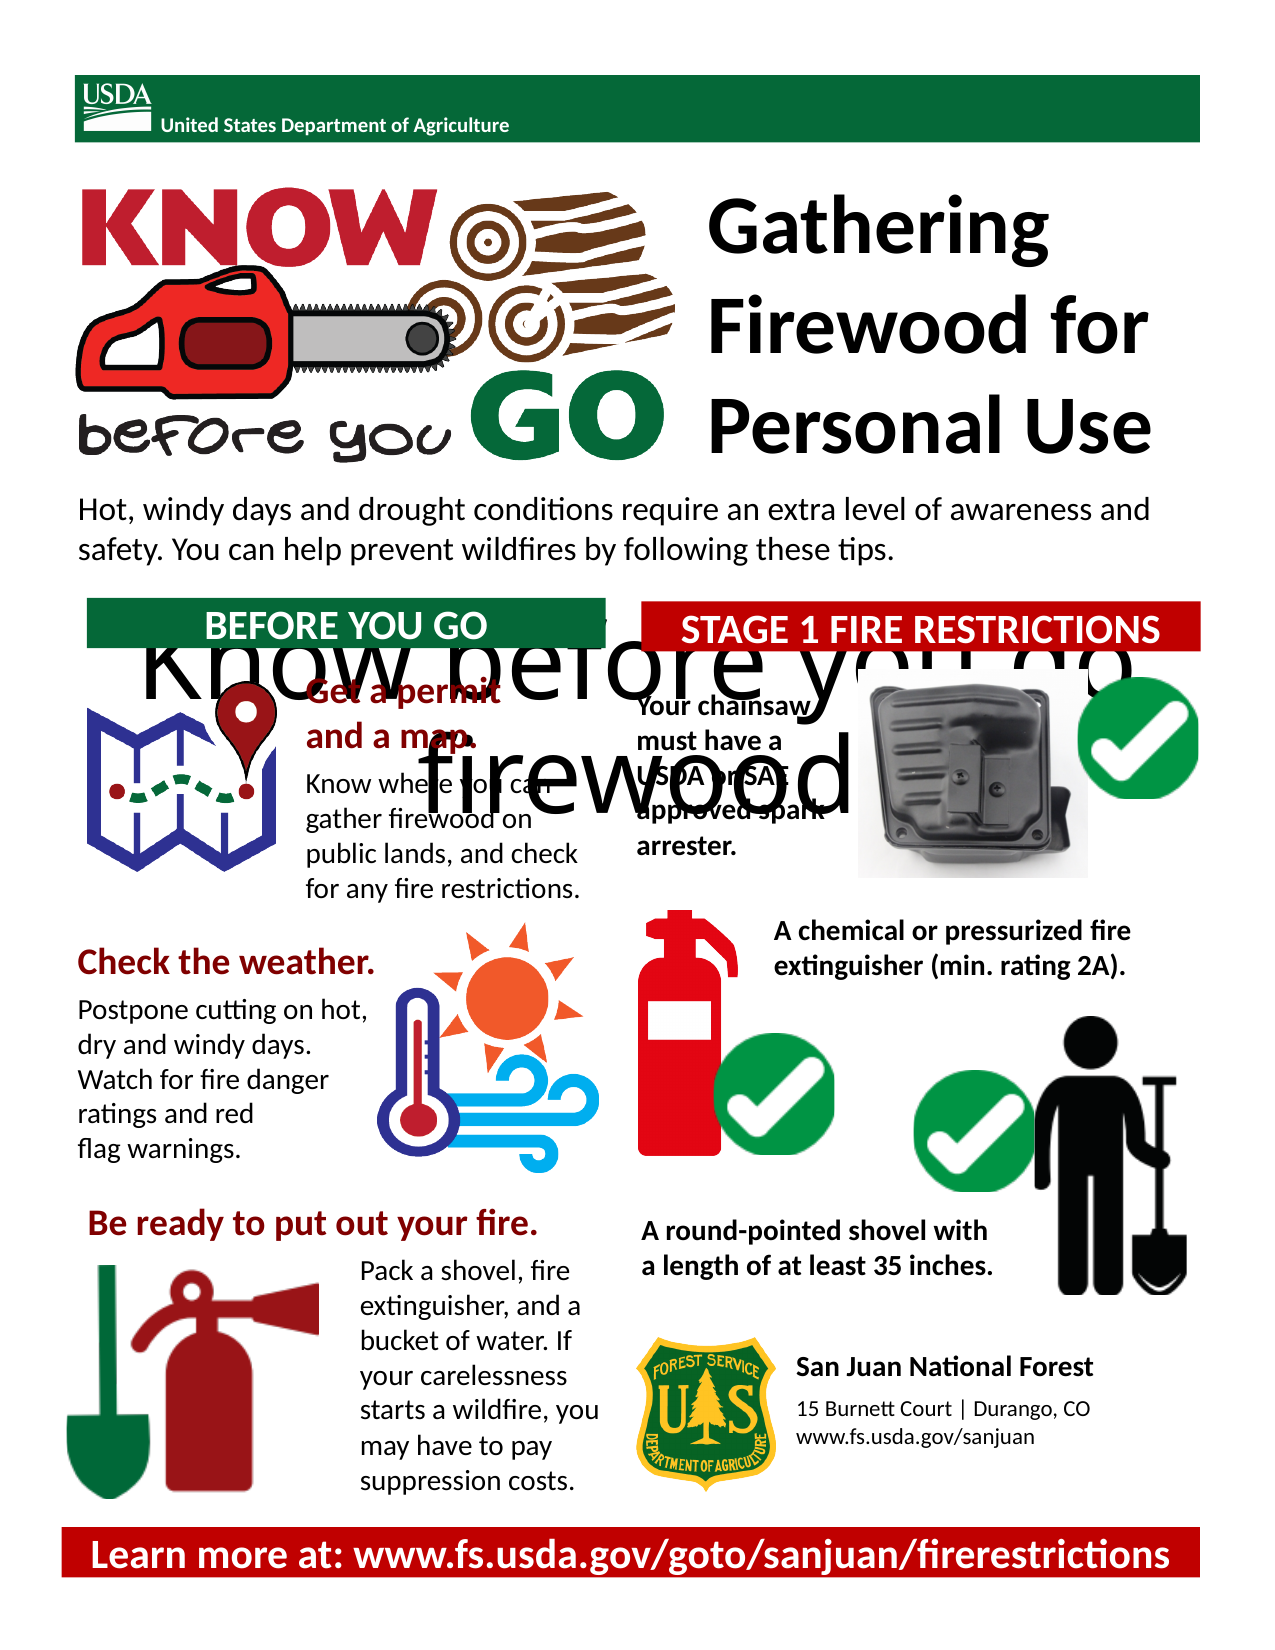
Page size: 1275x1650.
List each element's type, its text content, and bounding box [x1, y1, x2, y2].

picture [377, 922, 599, 1173]
text_box Get a permit and a map. Know where you can gather firewood on public lands, and check for any fire restrictions. [305, 666, 607, 905]
text_box United States Department of Agriculture [160, 111, 827, 137]
text_box Be ready to put out your fire. Pack a shovel, fire extinguisher, and a bucket of water. If your carelessness starts a wildfire, you may have to pay suppression costs. [87, 1197, 606, 1496]
text_box STAGE 1 FIRE RESTRICTIONS [641, 601, 1201, 652]
picture [74, 187, 675, 463]
text_box [74, 75, 1200, 143]
picture [66, 1265, 319, 1499]
text_box Hot, windy days and drought conditions require an extra level of awareness and safety. You can help prevent wildfires by following these tips. [77, 487, 1188, 568]
text_box Gathering Firewood for Personal Use [707, 170, 1188, 471]
picture [913, 1016, 1187, 1295]
text_box BEFORE YOU GO [86, 597, 606, 649]
text_box A round-pointed shovel with a length of at least 35 inches. [641, 1211, 1000, 1282]
text_box 15 Burnett Court | Durango, CO www.fs.usda.gov/sanjuan [796, 1394, 1098, 1477]
picture [638, 910, 835, 1156]
text_box Your chainsaw must have a USDA or SAE approved spark arrester. [636, 686, 846, 861]
text_box Check the weather. Postpone cutting on hot, dry and windy days. Watch for fire danger ratings and red flag warnings. [77, 936, 377, 1165]
text_box A chemical or pressurized fire extinguisher (min. rating 2A). [773, 911, 1150, 982]
text_box San Juan National Forest [796, 1347, 1104, 1383]
text_box Learn more at: www.fs.usda.gov/goto/sanjuan/firerestrictions [61, 1527, 1200, 1578]
picture [82, 83, 152, 131]
picture [87, 681, 277, 872]
picture [636, 1337, 776, 1492]
picture [858, 669, 1199, 878]
title Know before you go firewood [95, 568, 1180, 845]
